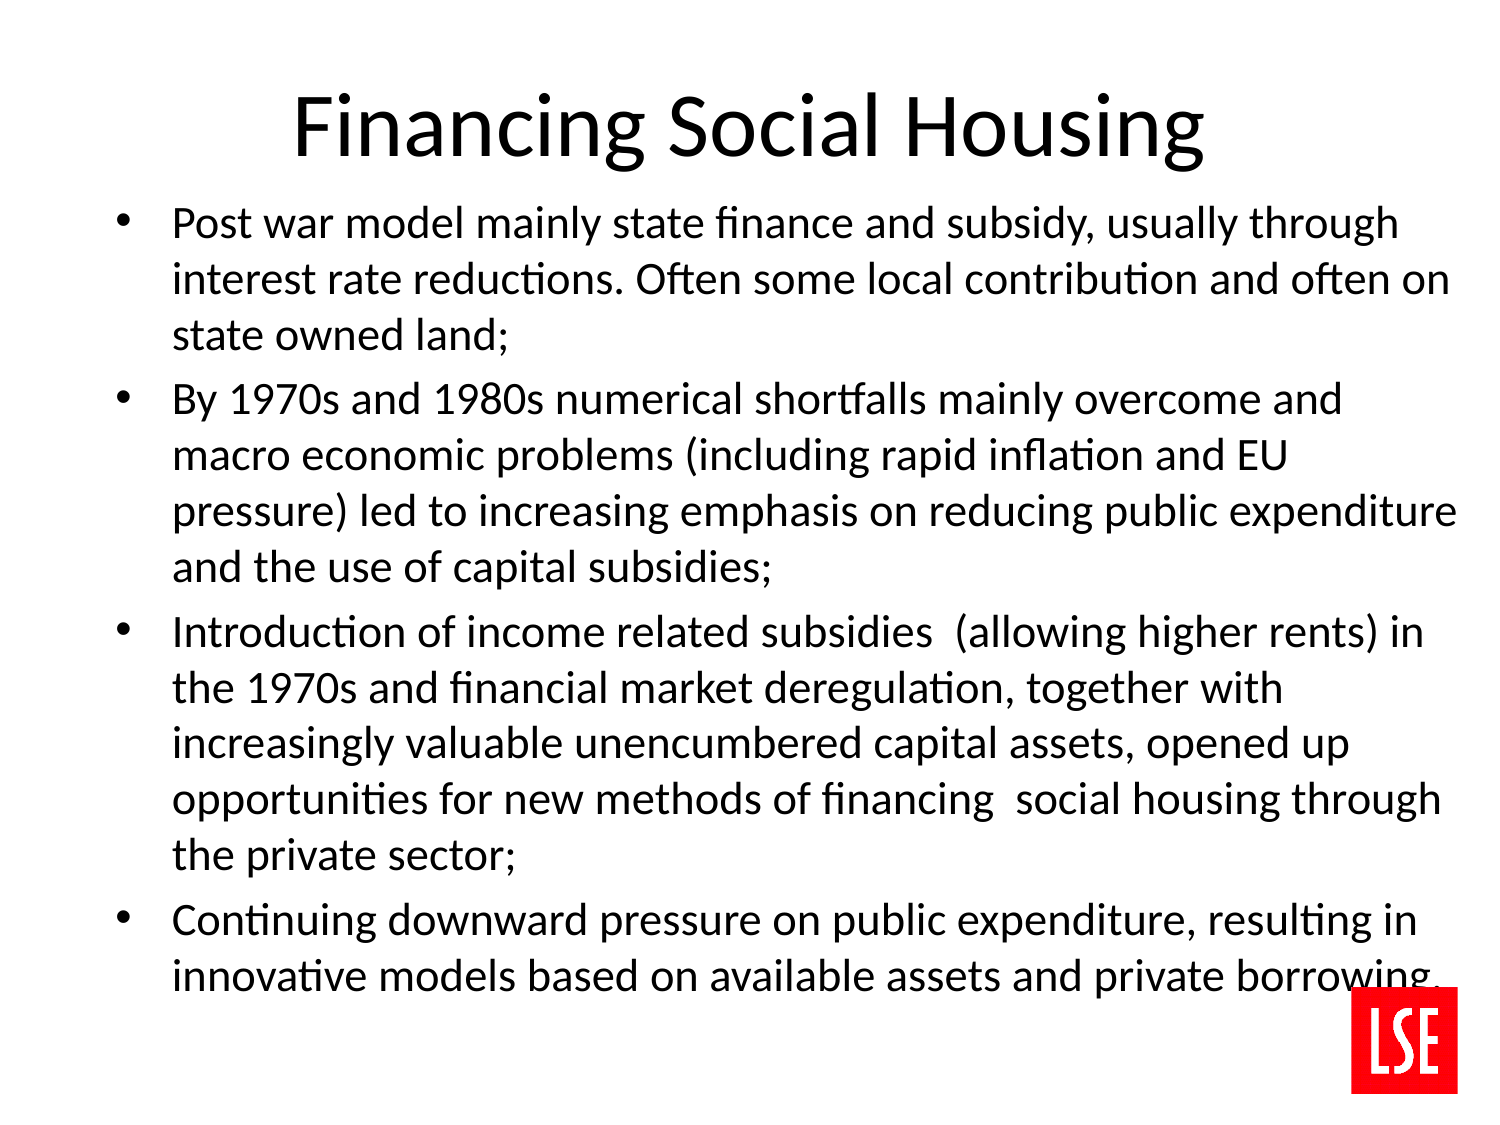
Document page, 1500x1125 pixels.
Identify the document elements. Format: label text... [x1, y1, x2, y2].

title Financing Social Housing [112, 31, 1388, 184]
picture [1351, 987, 1458, 1095]
list Post war model mainly state finance and subsidy, usually through interest rate reductions. Often some local contribution and often on state owned land; By 1970s and 1980s numerical shortfalls mainly overcome and macro economic problems (including rapid inflation and EU pressure) led to increasing emphasis on reducing public expenditure and the use of capital subsidies; Introduction of income related subsidies (allowing higher rents) in the 1970s and financial market deregulation, together with increasingly valuable unencumbered capital assets, opened up opportunities for new methods of financing social housing through the private sector; Continuing downward pressure on public expenditure, resulting in innovative models based on available assets and private borrowing. [100, 184, 1482, 1012]
